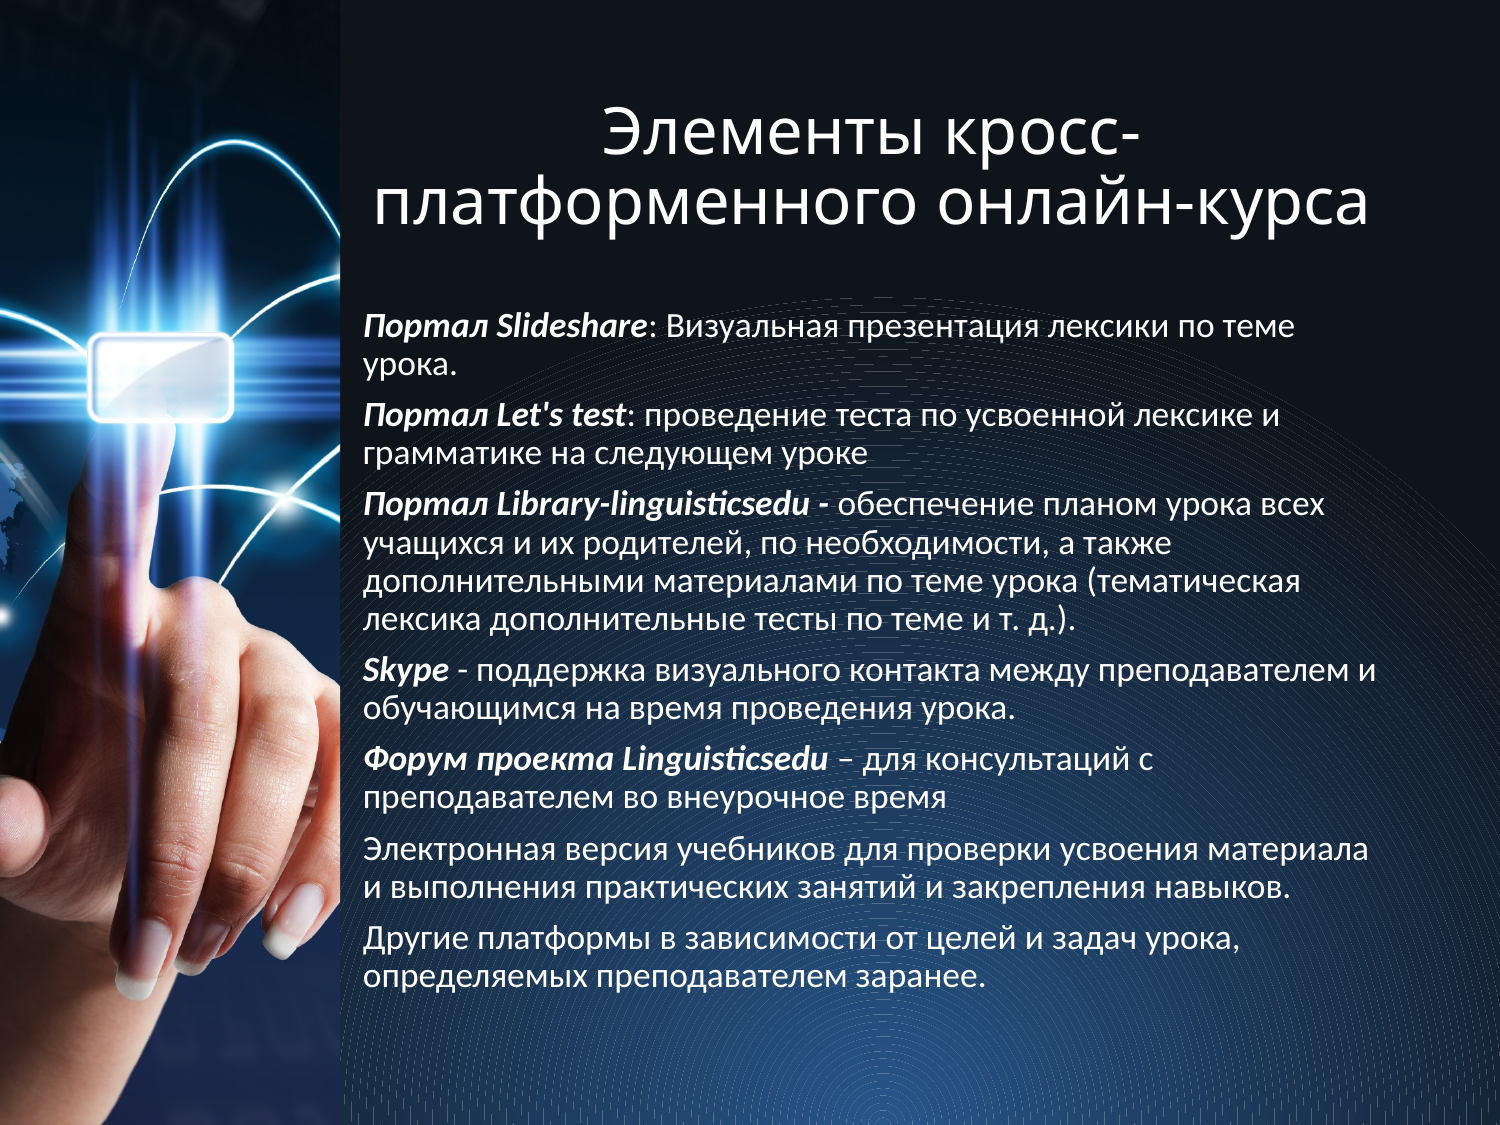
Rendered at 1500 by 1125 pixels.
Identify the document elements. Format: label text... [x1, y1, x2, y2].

title Элементы кросс-платформенного онлайн-курса [347, 59, 1397, 278]
list Портал Slideshare: Визуальная презентация лексики по теме урока. Портал Let's test: проведение теста по усвоенной лексике и грамматике на следующем уроке Портал Library-linguisticsedu - обеспечение планом урока всех учащихся и их родителей, по необходимости, а также дополнительными материалами по теме урока (тематическая лексика дополнительные тесты по теме и т. д.). Skype - поддержка визуального контакта между преподавателем и обучающимся на время проведения урока. Форум проекта Linguisticsedu – для консультаций с преподавателем во внеурочное время Электронная версия учебников для проверки усвоения материала и выполнения практических занятий и закрепления навыков. Другие платформы в зависимости от целей и задач урока, определяемых преподавателем заранее. [347, 299, 1397, 1014]
picture [0, 0, 341, 1125]
